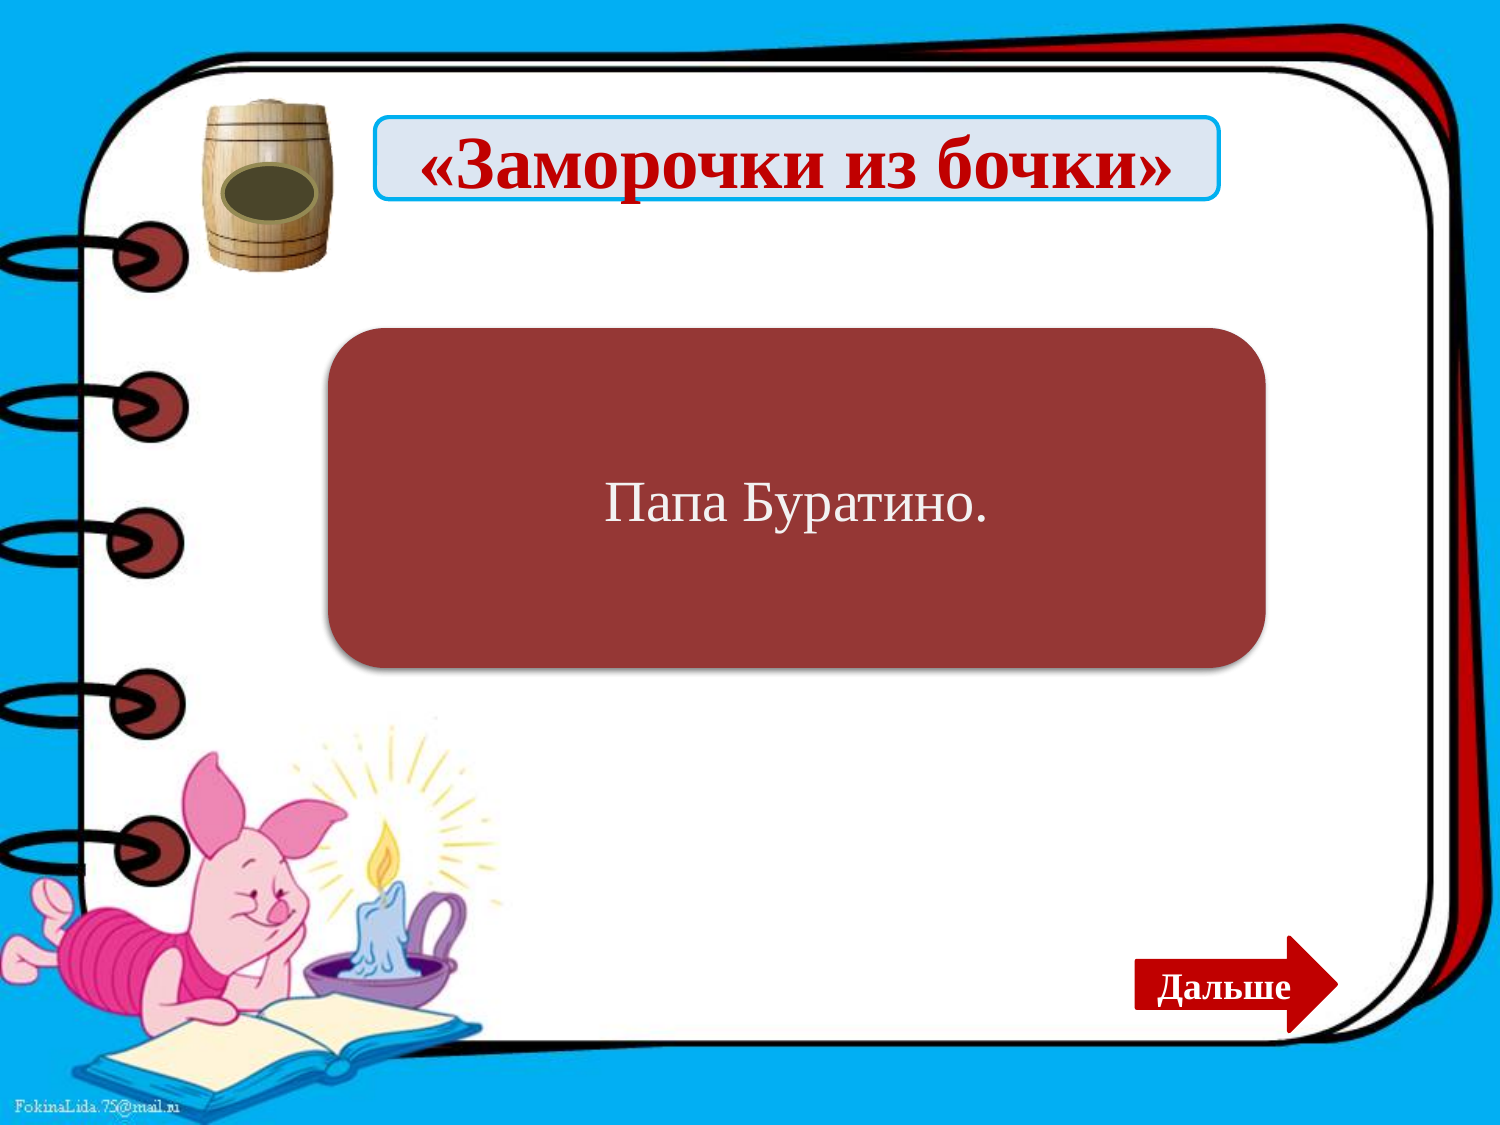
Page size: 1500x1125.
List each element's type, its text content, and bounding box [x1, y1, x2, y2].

text_box [326, 326, 1268, 671]
text_box Дальше [1134, 935, 1338, 1034]
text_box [187, 93, 352, 280]
text_box «Заморочки из бочки» [372, 115, 1221, 202]
picture [0, 23, 1492, 1125]
